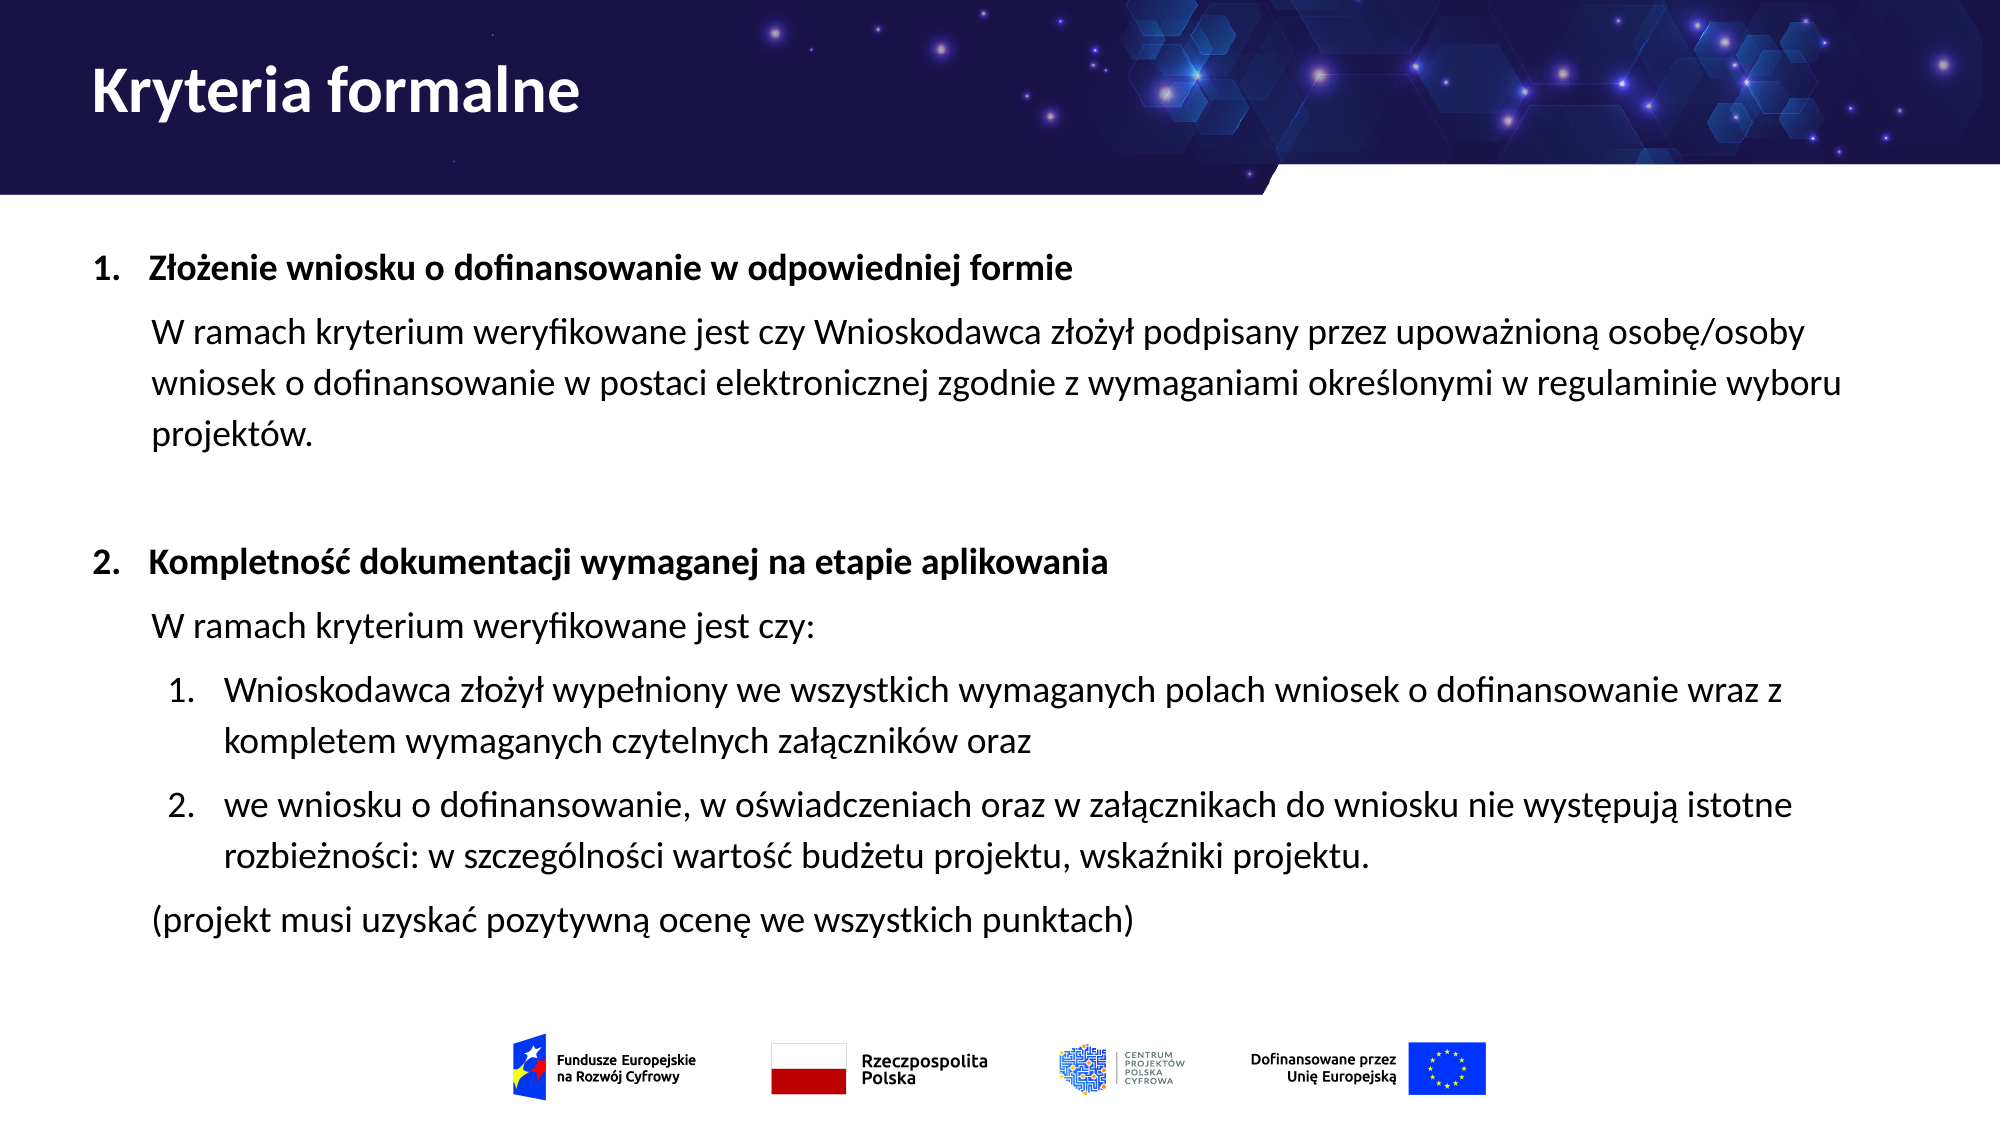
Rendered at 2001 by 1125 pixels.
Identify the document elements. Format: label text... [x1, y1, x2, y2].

title Kryteria formalne [77, 46, 1863, 136]
picture [0, 0, 2000, 195]
picture [491, 1011, 1509, 1122]
list Złożenie wniosku o dofinansowanie w odpowiedniej formie W ramach kryterium weryfikowane jest czy Wnioskodawca złożył podpisany przez upoważnioną osobę/osoby wniosek o dofinansowanie w postaci elektronicznej zgodnie z wymaganiami określonymi w regulaminie wyboru projektów. Kompletność dokumentacji wymaganej na etapie aplikowania W ramach kryterium weryfikowane jest czy: Wnioskodawca złożył wypełniony we wszystkich wymaganych polach wniosek o dofinansowanie wraz z kompletem wymaganych czytelnych załączników oraz we wniosku o dofinansowanie, w oświadczeniach oraz w załącznikach do wniosku nie występują istotne rozbieżności: w szczególności wartość budżetu projektu, wskaźniki projektu. (projekt musi uzyskać pozytywną ocenę we wszystkich punktach) [77, 229, 1863, 979]
